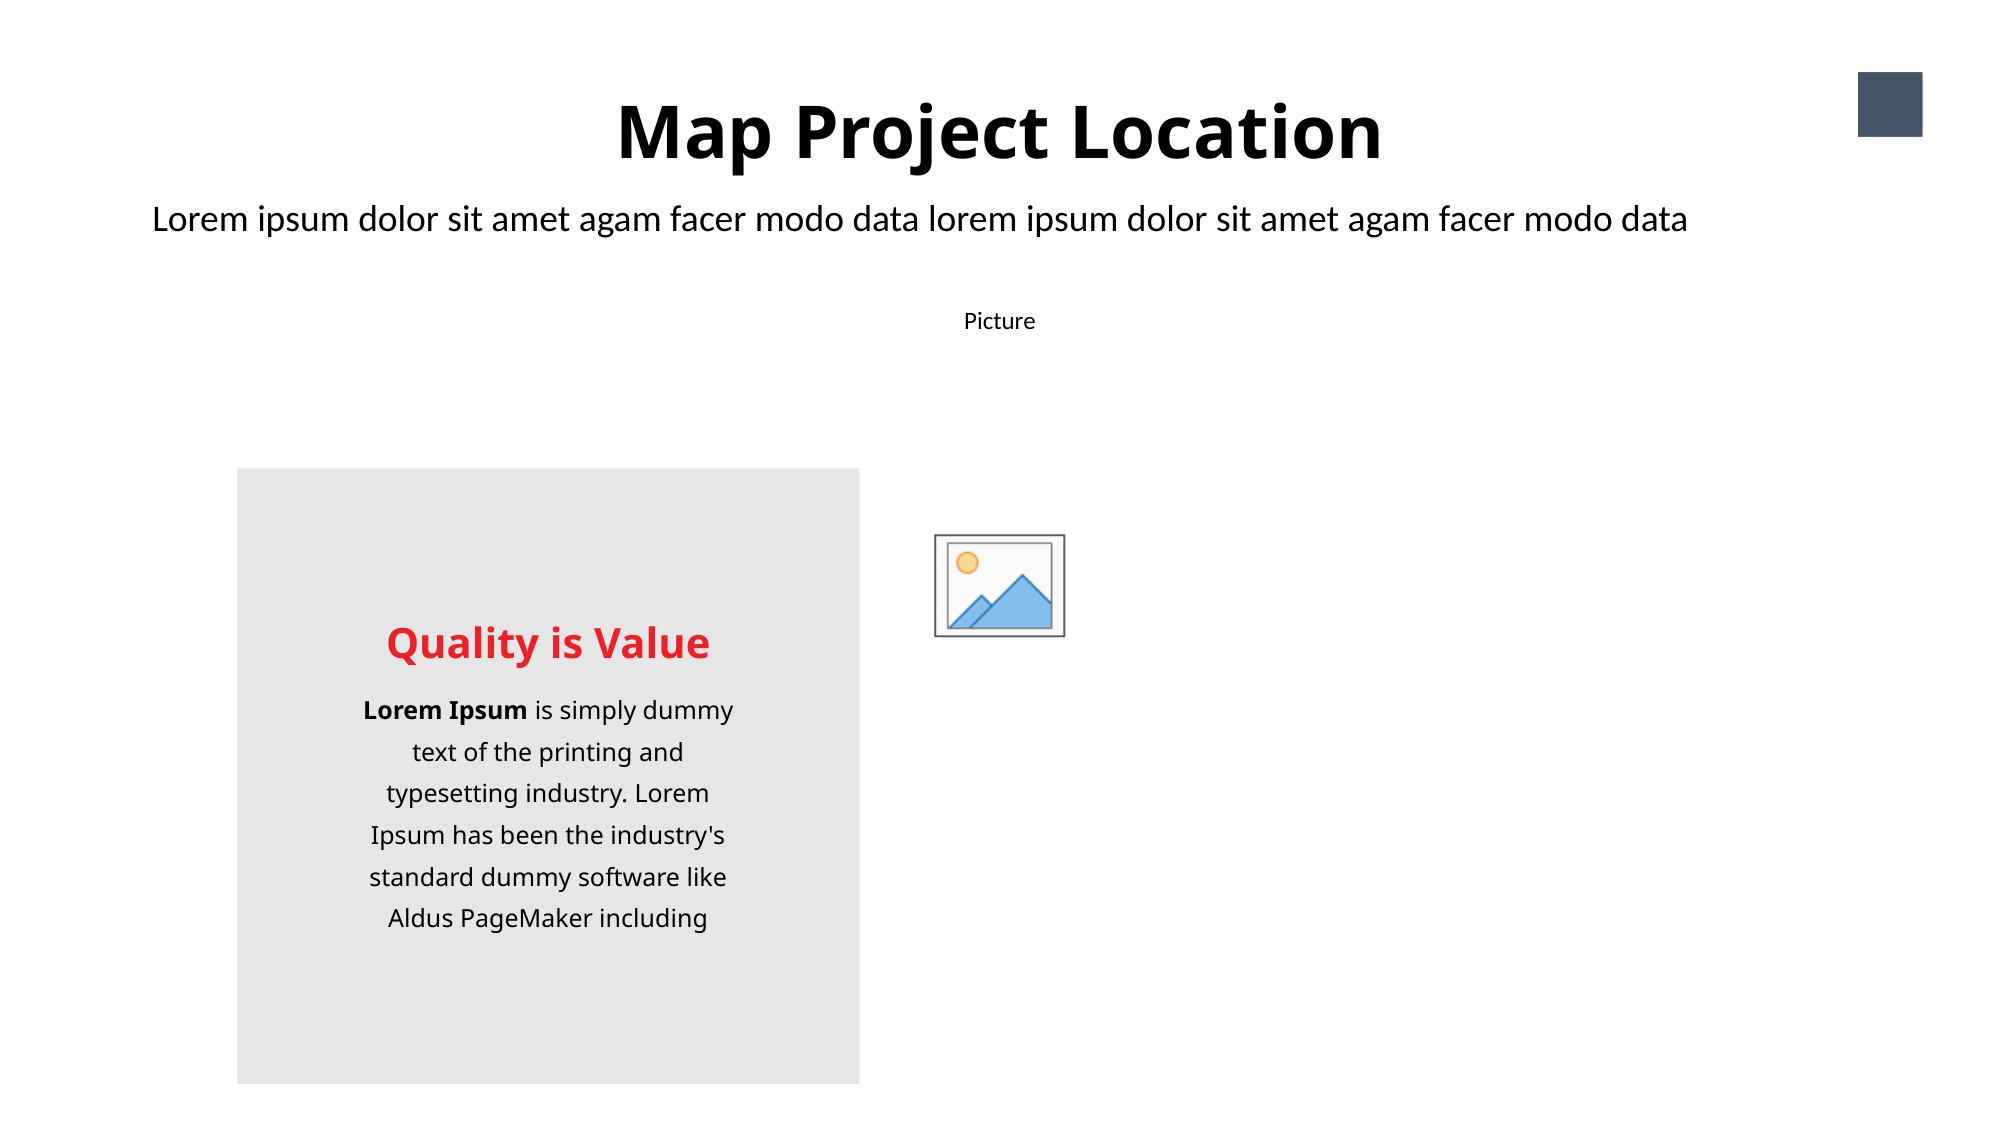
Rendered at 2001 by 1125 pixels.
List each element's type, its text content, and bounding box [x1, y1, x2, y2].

title Map Project Location [137, 78, 1863, 186]
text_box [337, 875, 759, 943]
slide_number 9 [1863, 78, 1927, 130]
text_box [236, 875, 860, 1085]
text_box [1857, 71, 1924, 78]
picture [0, 297, 2000, 875]
subtitle Lorem ipsum dolor sit amet agam facer modo data lorem ipsum dolor sit amet agam facer modo data [137, 186, 1863, 227]
text_box [1863, 130, 1924, 138]
